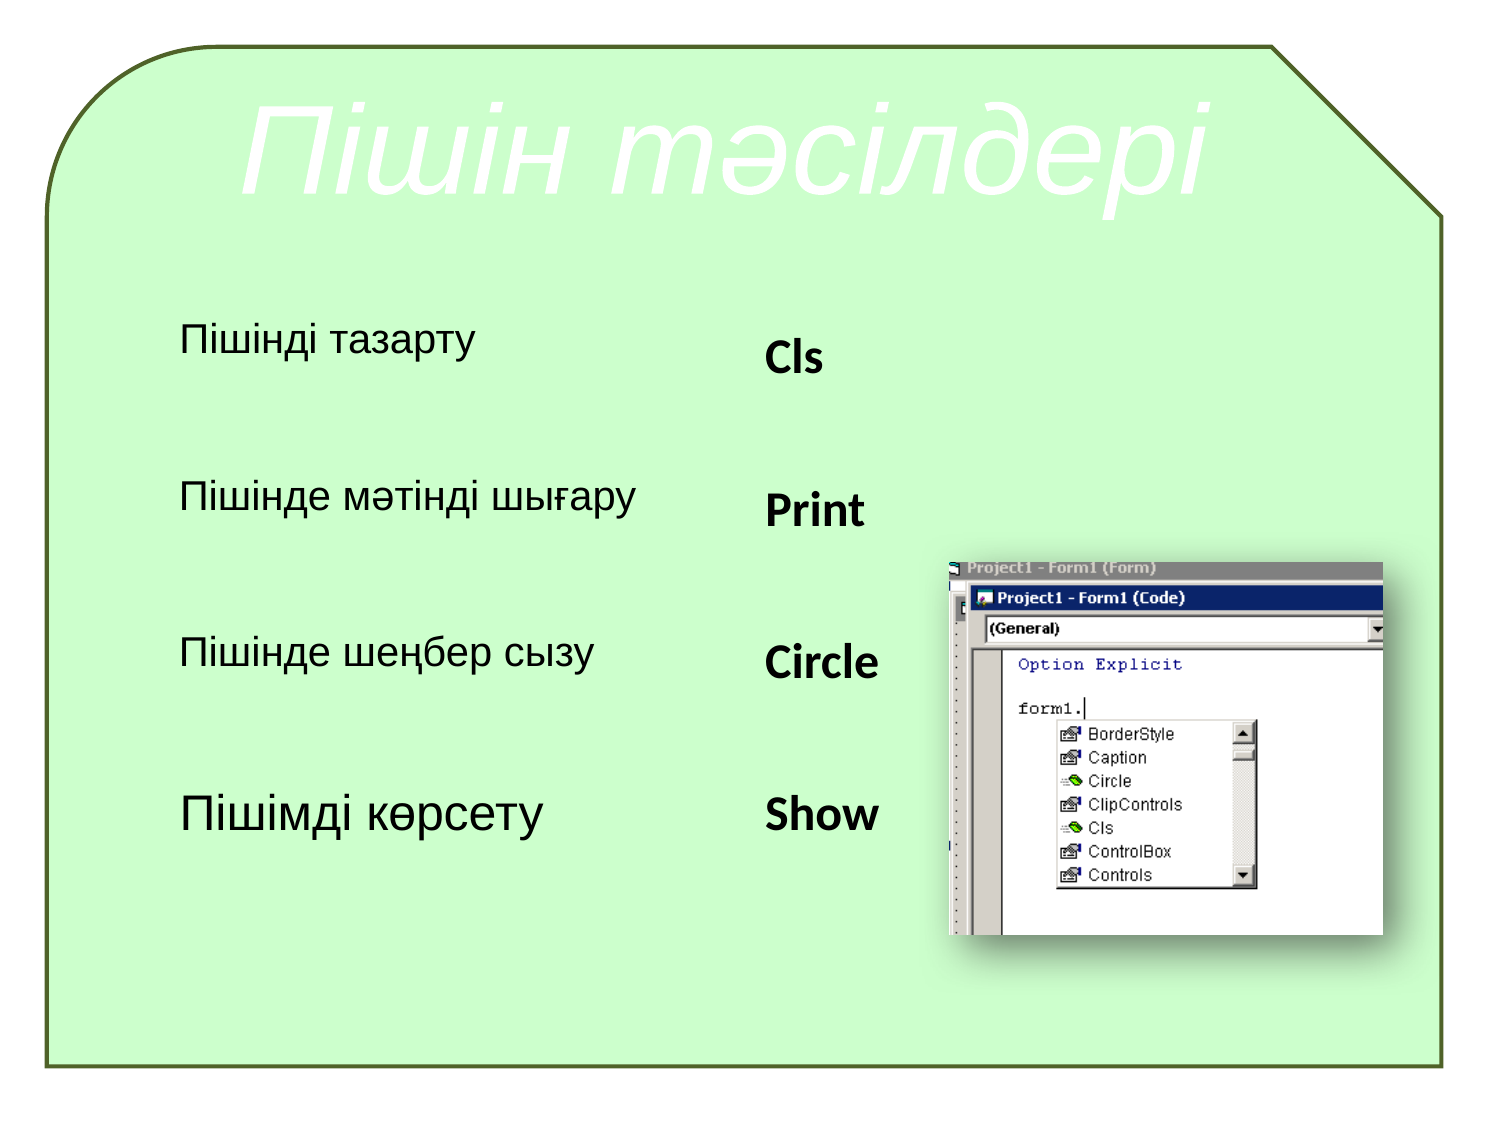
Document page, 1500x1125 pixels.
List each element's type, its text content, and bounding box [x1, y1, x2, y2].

text_box [46, 46, 1442, 1067]
text_box Пішінде шеңбер сызу [163, 617, 610, 682]
text_box Пішімді көрсету [164, 773, 559, 849]
picture [948, 562, 1383, 935]
text_box Print [750, 468, 881, 544]
text_box Пішінде мәтінді шығару [164, 460, 652, 526]
text_box Пішінді тазарту [164, 304, 492, 370]
text_box Cls [750, 316, 839, 392]
text_box Circle [750, 621, 895, 696]
text_box Show [750, 773, 895, 849]
